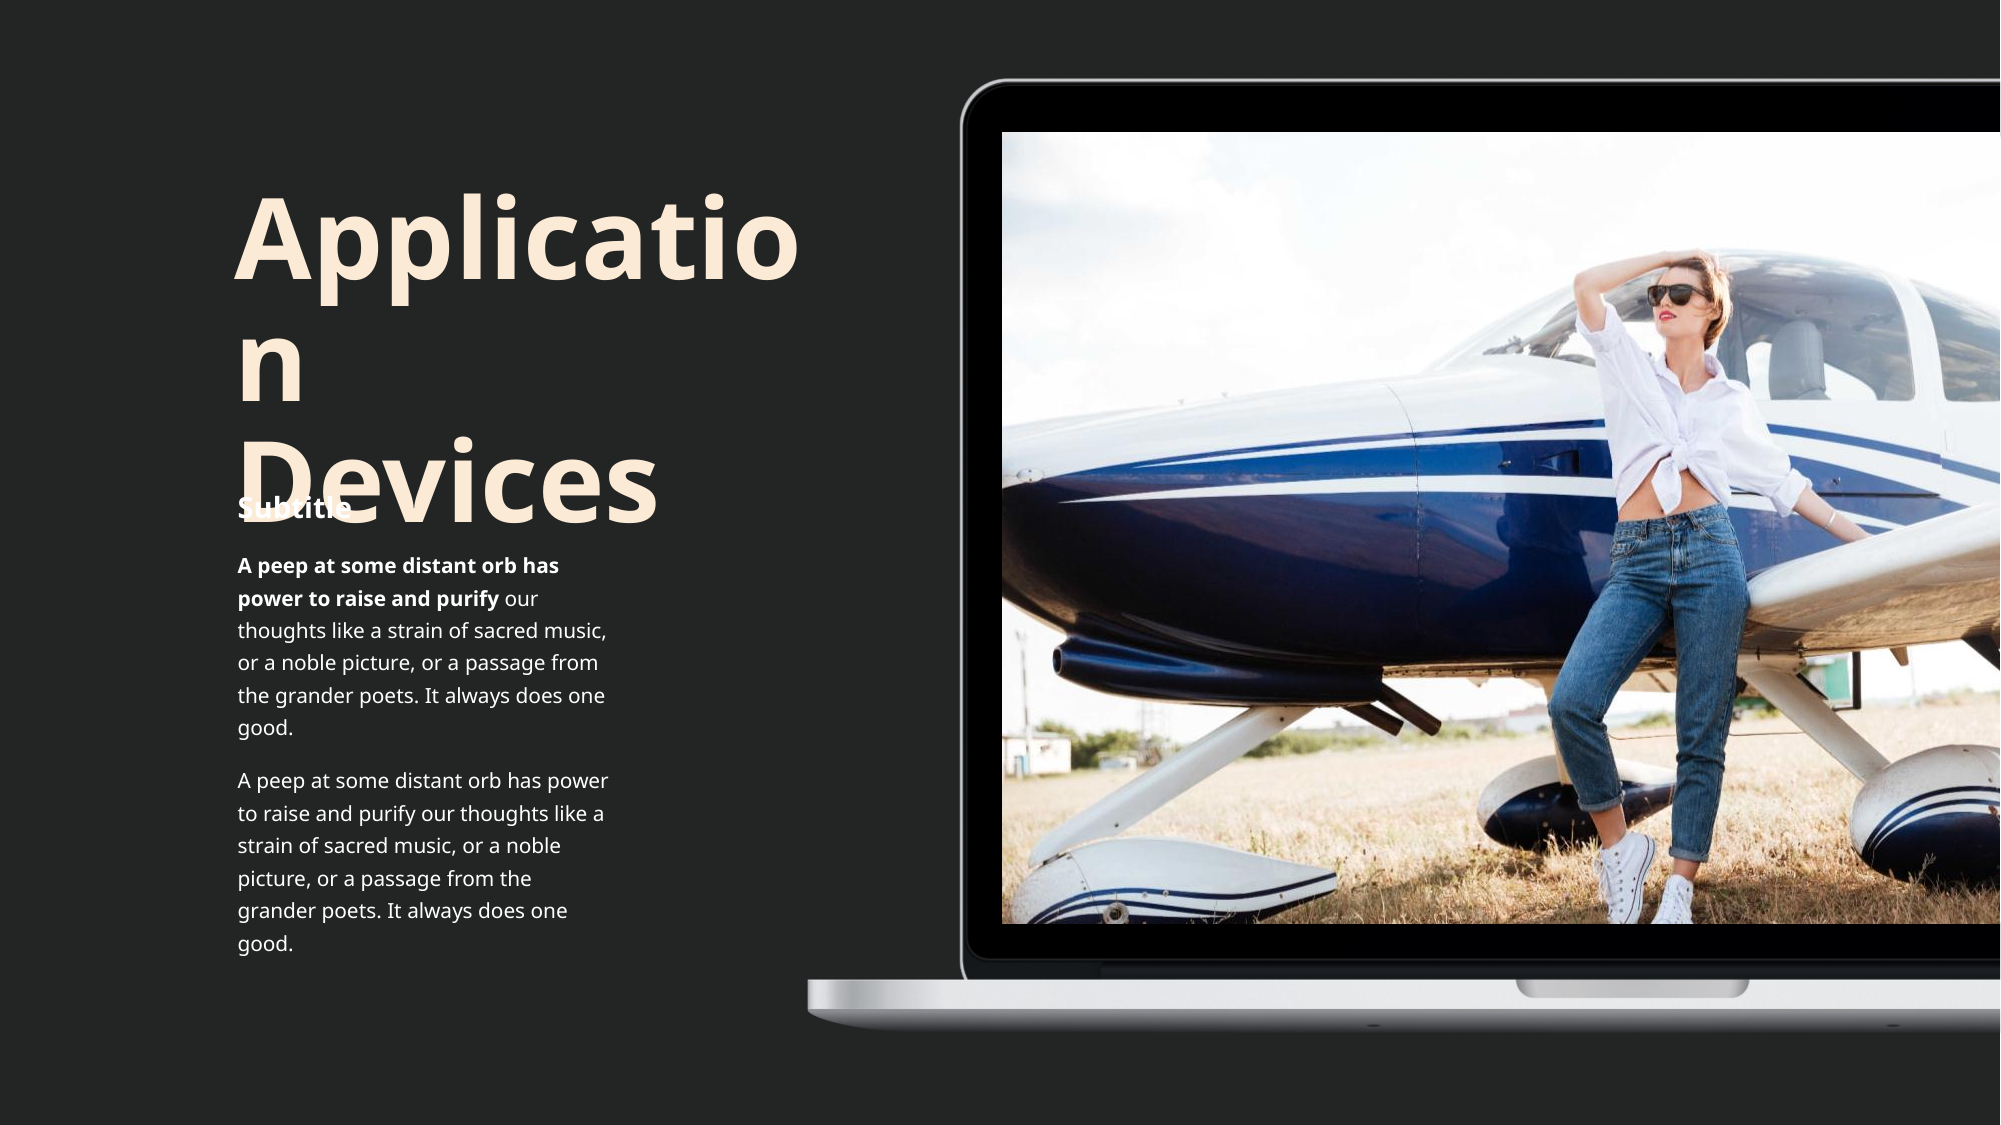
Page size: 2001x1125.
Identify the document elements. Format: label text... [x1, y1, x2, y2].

title Application Devices [220, 175, 847, 381]
picture [807, 58, 2001, 1048]
text_box Subtitle A peep at some distant orb has power to raise and purify our thoughts like a strain of sacred music, or a noble picture, or a passage from the grander poets. It always does one good. A peep at some distant orb has power to raise and purify our thoughts like a strain of sacred music, or a noble picture, or a passage from the grander poets. It always does one good. [237, 473, 649, 962]
